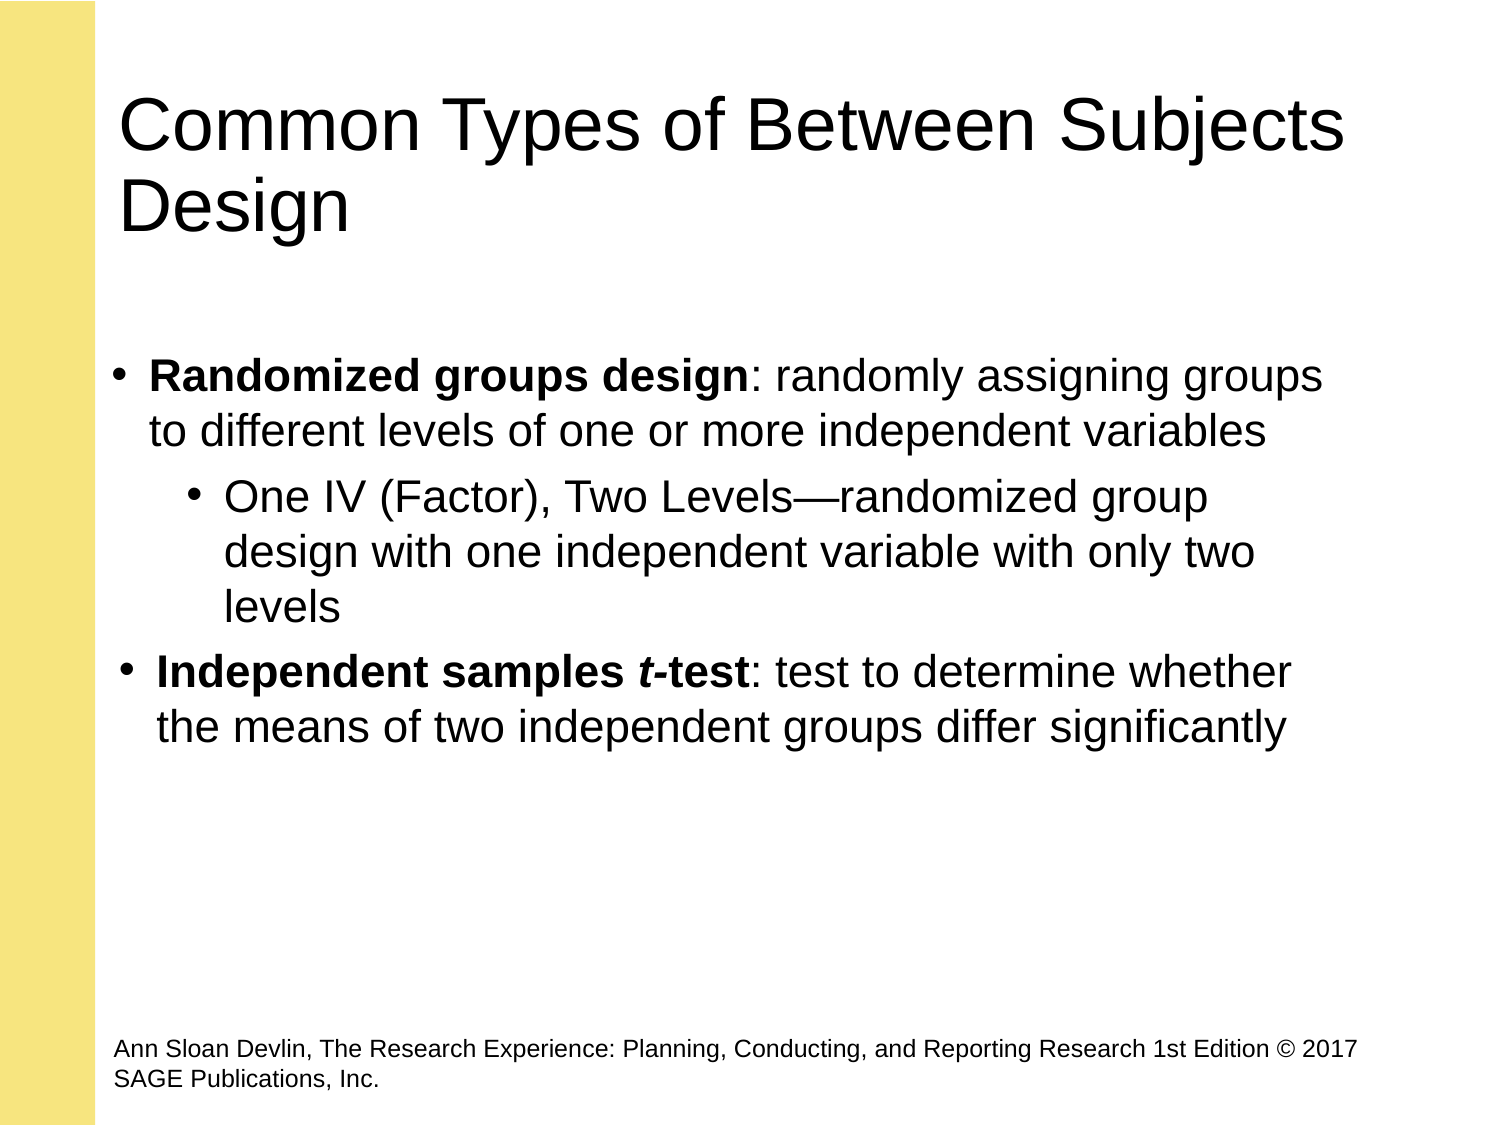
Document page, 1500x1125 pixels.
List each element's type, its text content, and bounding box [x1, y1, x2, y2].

title Common Types of Between Subjects Design [103, 85, 1397, 249]
picture [0, 1, 96, 1125]
list Randomized groups design: randomly assigning groups to different levels of one or more independent variables One IV (Factor), Two Levels—randomized group design with one independent variable with only two levels Independent samples t-test: test to determine whether the means of two independent groups differ significantly [96, 338, 1340, 880]
